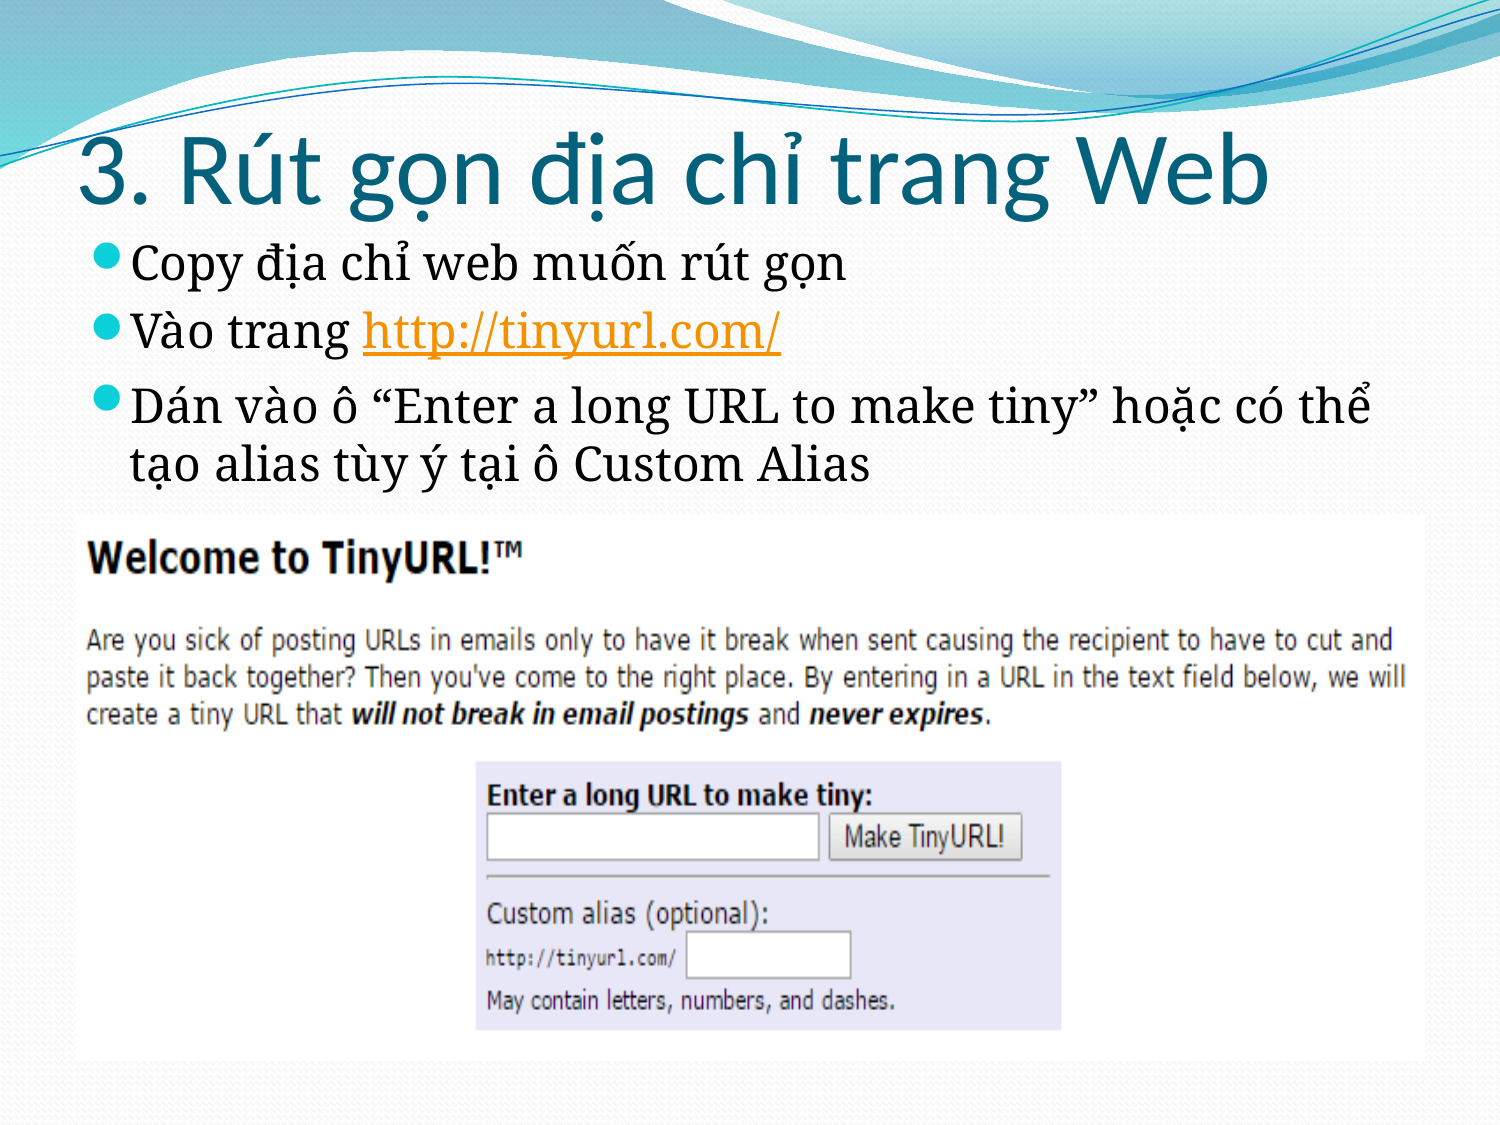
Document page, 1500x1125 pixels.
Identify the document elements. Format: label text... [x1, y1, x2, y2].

list Copy địa chỉ web muốn rút gọn Vào trang http://tinyurl.com/ Dán vào ô “Enter a long URL to make tiny” hoặc có thể tạo alias tùy ý tại ô Custom Alias [75, 224, 1425, 500]
title 3. Rút gọn địa chỉ trang Web [75, 37, 1425, 224]
picture [76, 514, 1426, 1061]
